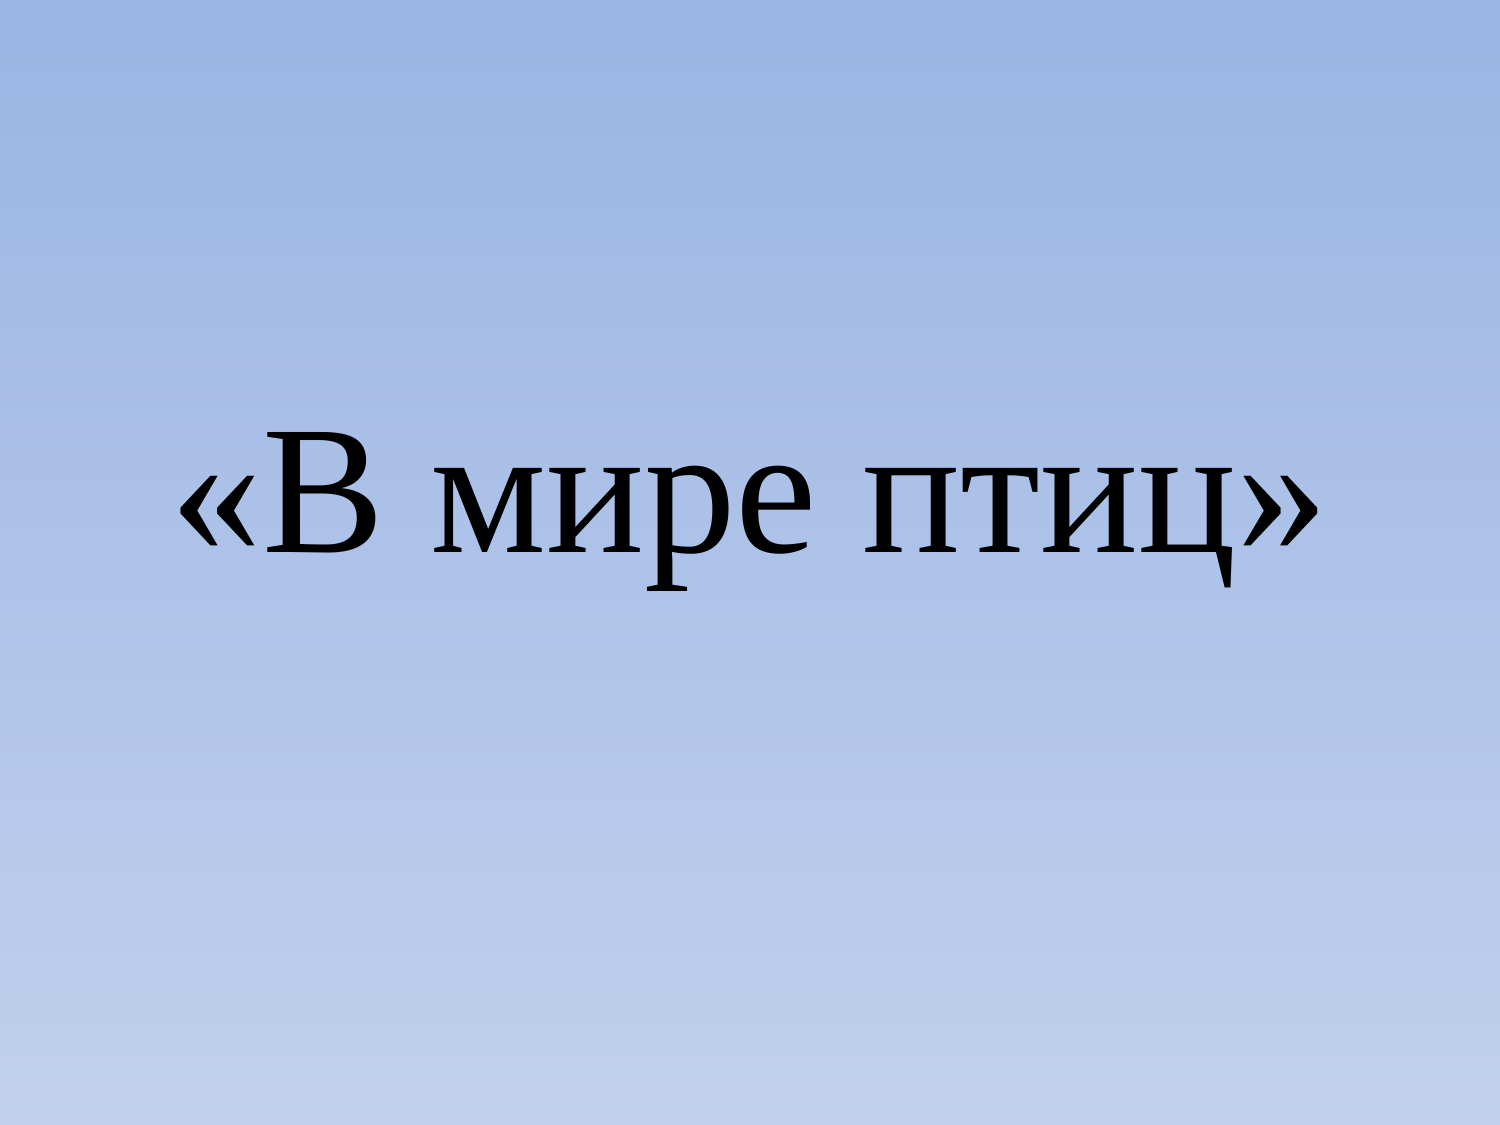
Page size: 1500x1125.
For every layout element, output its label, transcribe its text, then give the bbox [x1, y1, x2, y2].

subtitle «В мире птиц» [93, 58, 1407, 1102]
